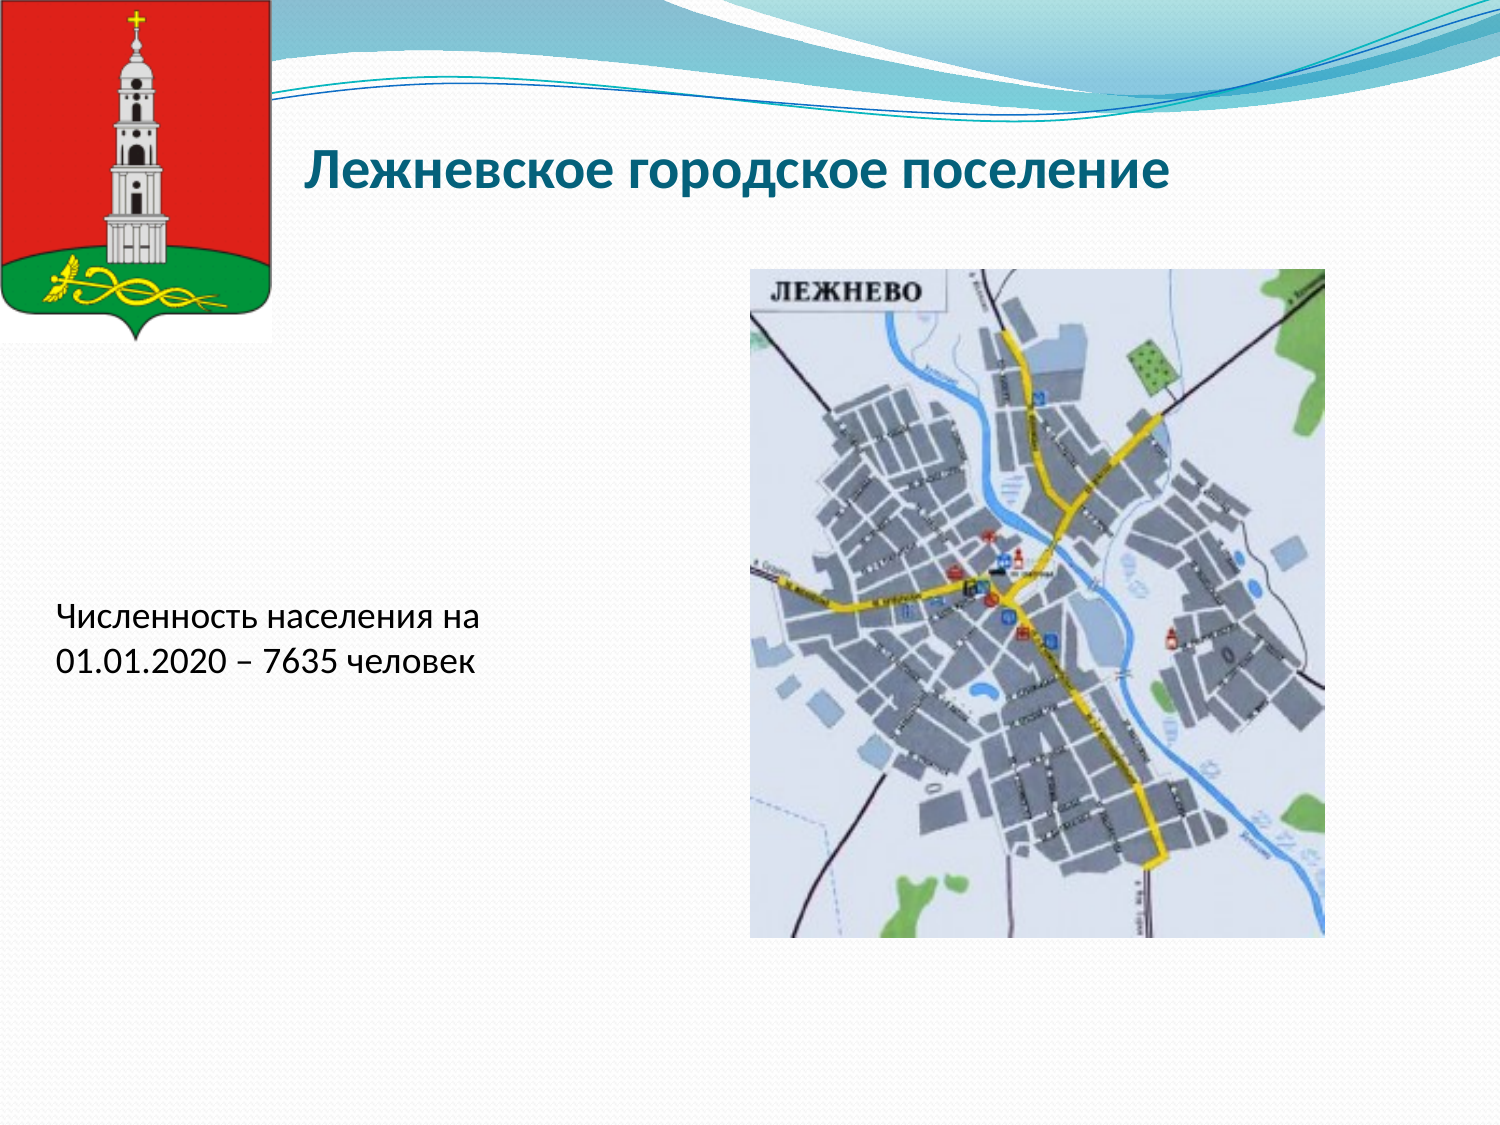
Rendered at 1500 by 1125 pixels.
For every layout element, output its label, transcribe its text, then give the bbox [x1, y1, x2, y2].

text_box Численность населения на 01.01.2020 – 7635 человек [41, 538, 550, 689]
picture [749, 269, 1325, 938]
title Лежневское городское поселение [304, 58, 1364, 201]
picture [0, 0, 273, 343]
